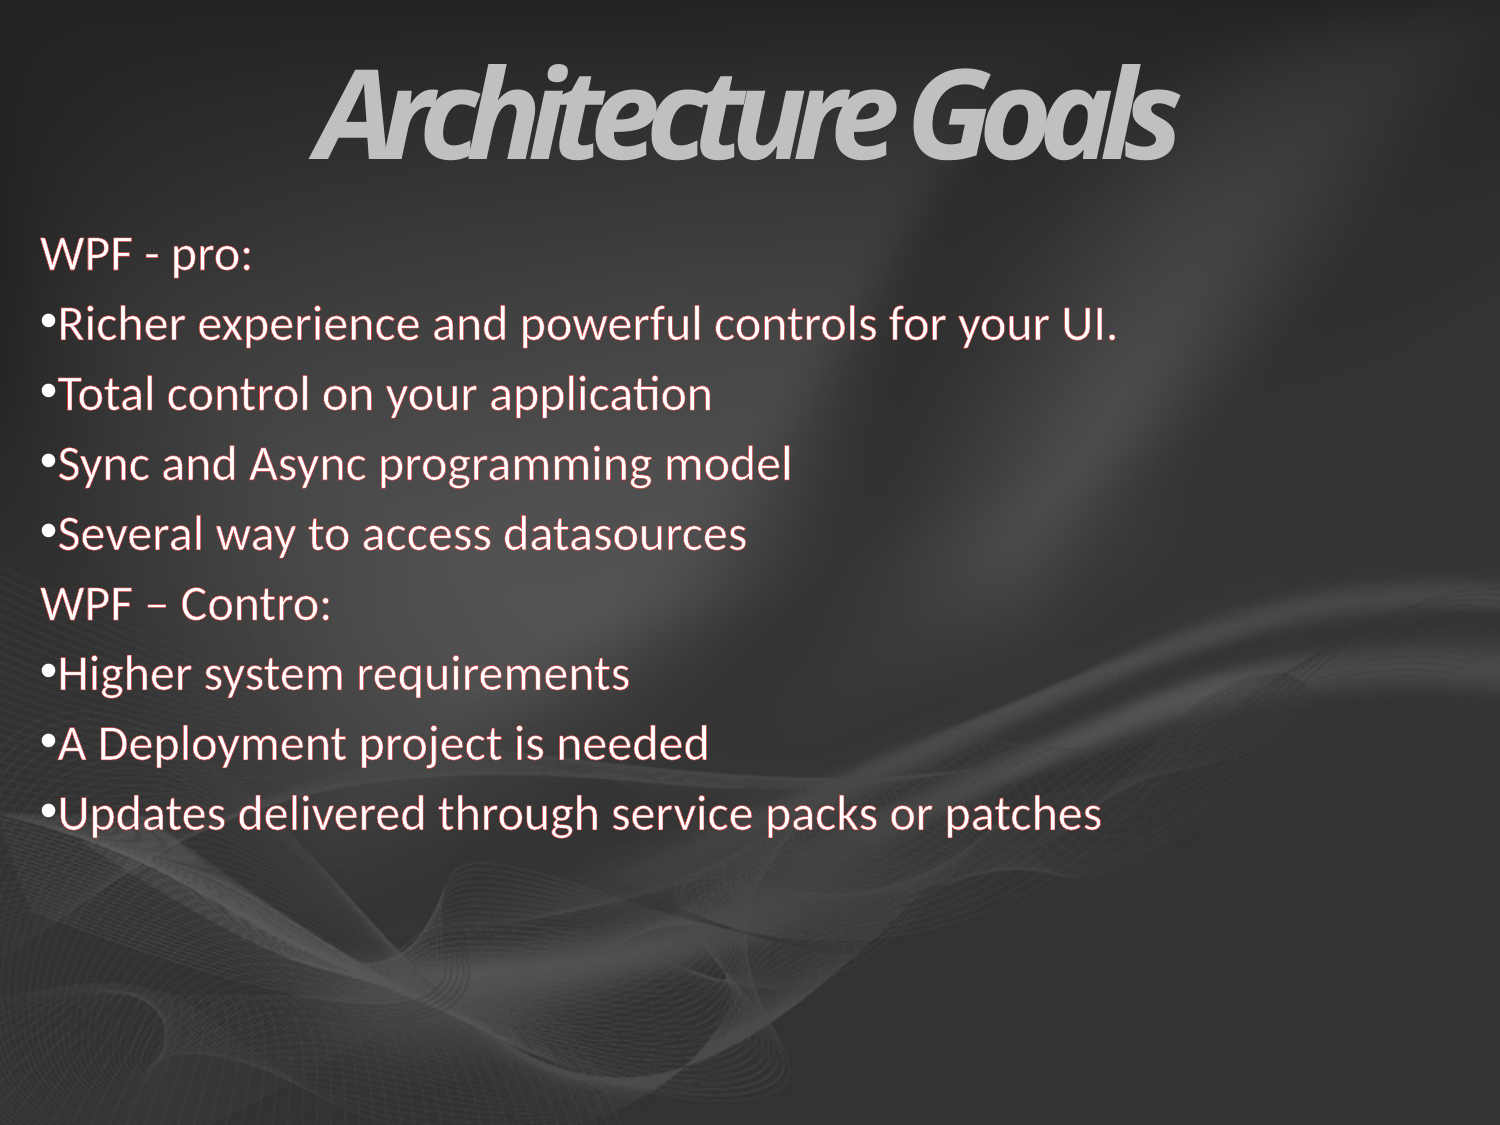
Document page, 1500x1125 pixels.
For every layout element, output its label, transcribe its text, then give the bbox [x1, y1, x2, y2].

picture [0, 0, 1500, 1125]
list WPF - pro: Richer experience and powerful controls for your UI. Total control on your application Sync and Async programming model Several way to access datasources WPF – Contro: Higher system requirements A Deployment project is needed Updates delivered through service packs or patches [24, 212, 1476, 1088]
title Architecture Goals [24, 37, 1476, 201]
